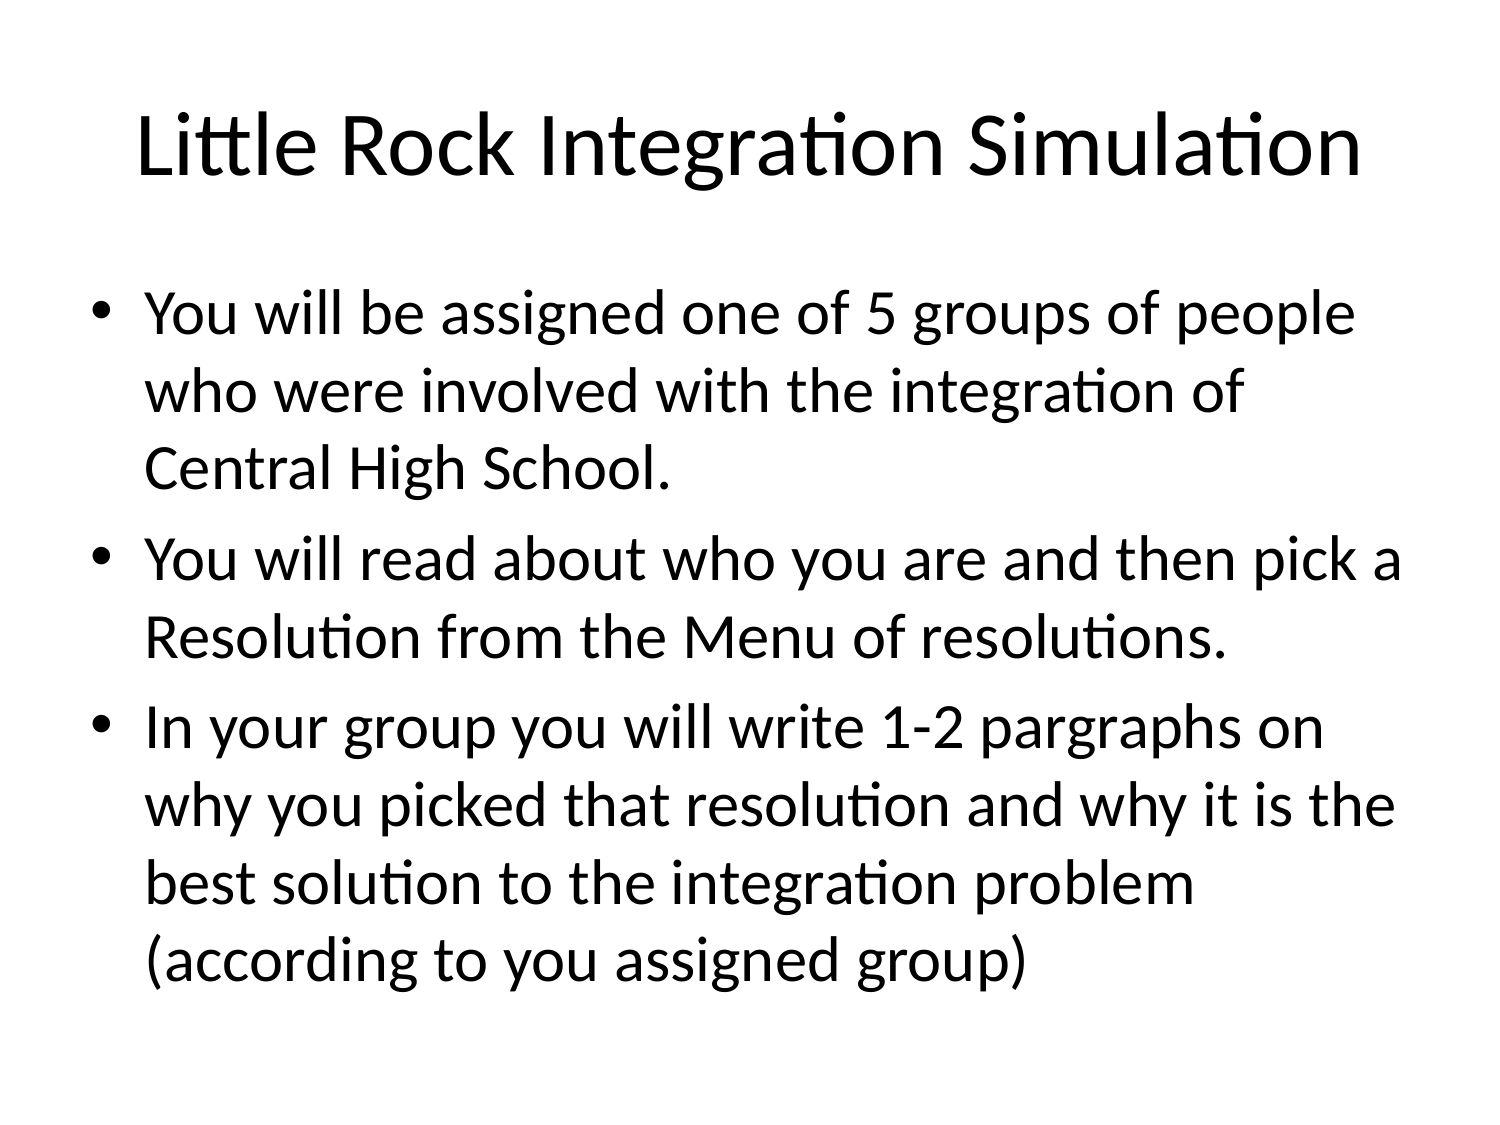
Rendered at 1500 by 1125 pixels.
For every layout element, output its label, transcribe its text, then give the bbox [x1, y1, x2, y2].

title Little Rock Integration Simulation [75, 45, 1425, 233]
list You will be assigned one of 5 groups of people who were involved with the integration of Central High School. You will read about who you are and then pick a Resolution from the Menu of resolutions. In your group you will write 1-2 pargraphs on why you picked that resolution and why it is the best solution to the integration problem (according to you assigned group) [75, 262, 1425, 1005]
